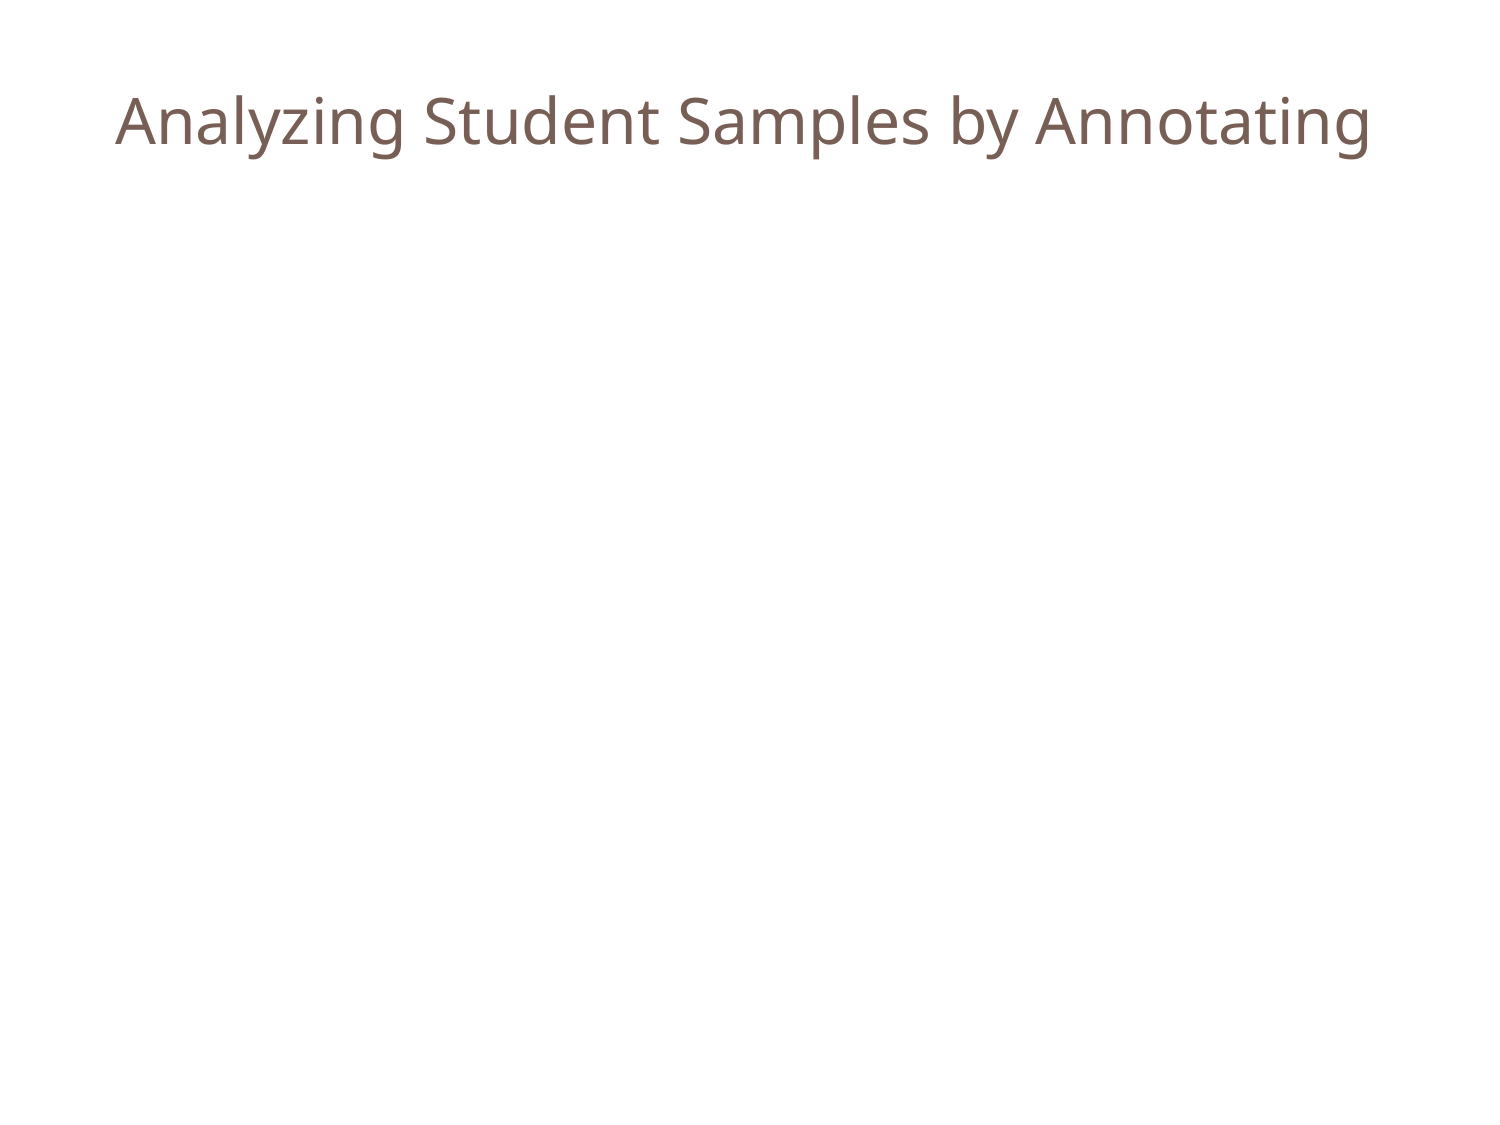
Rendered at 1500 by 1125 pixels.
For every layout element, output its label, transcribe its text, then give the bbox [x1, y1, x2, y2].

title Analyzing Student Samples by Annotating [100, 37, 1438, 200]
